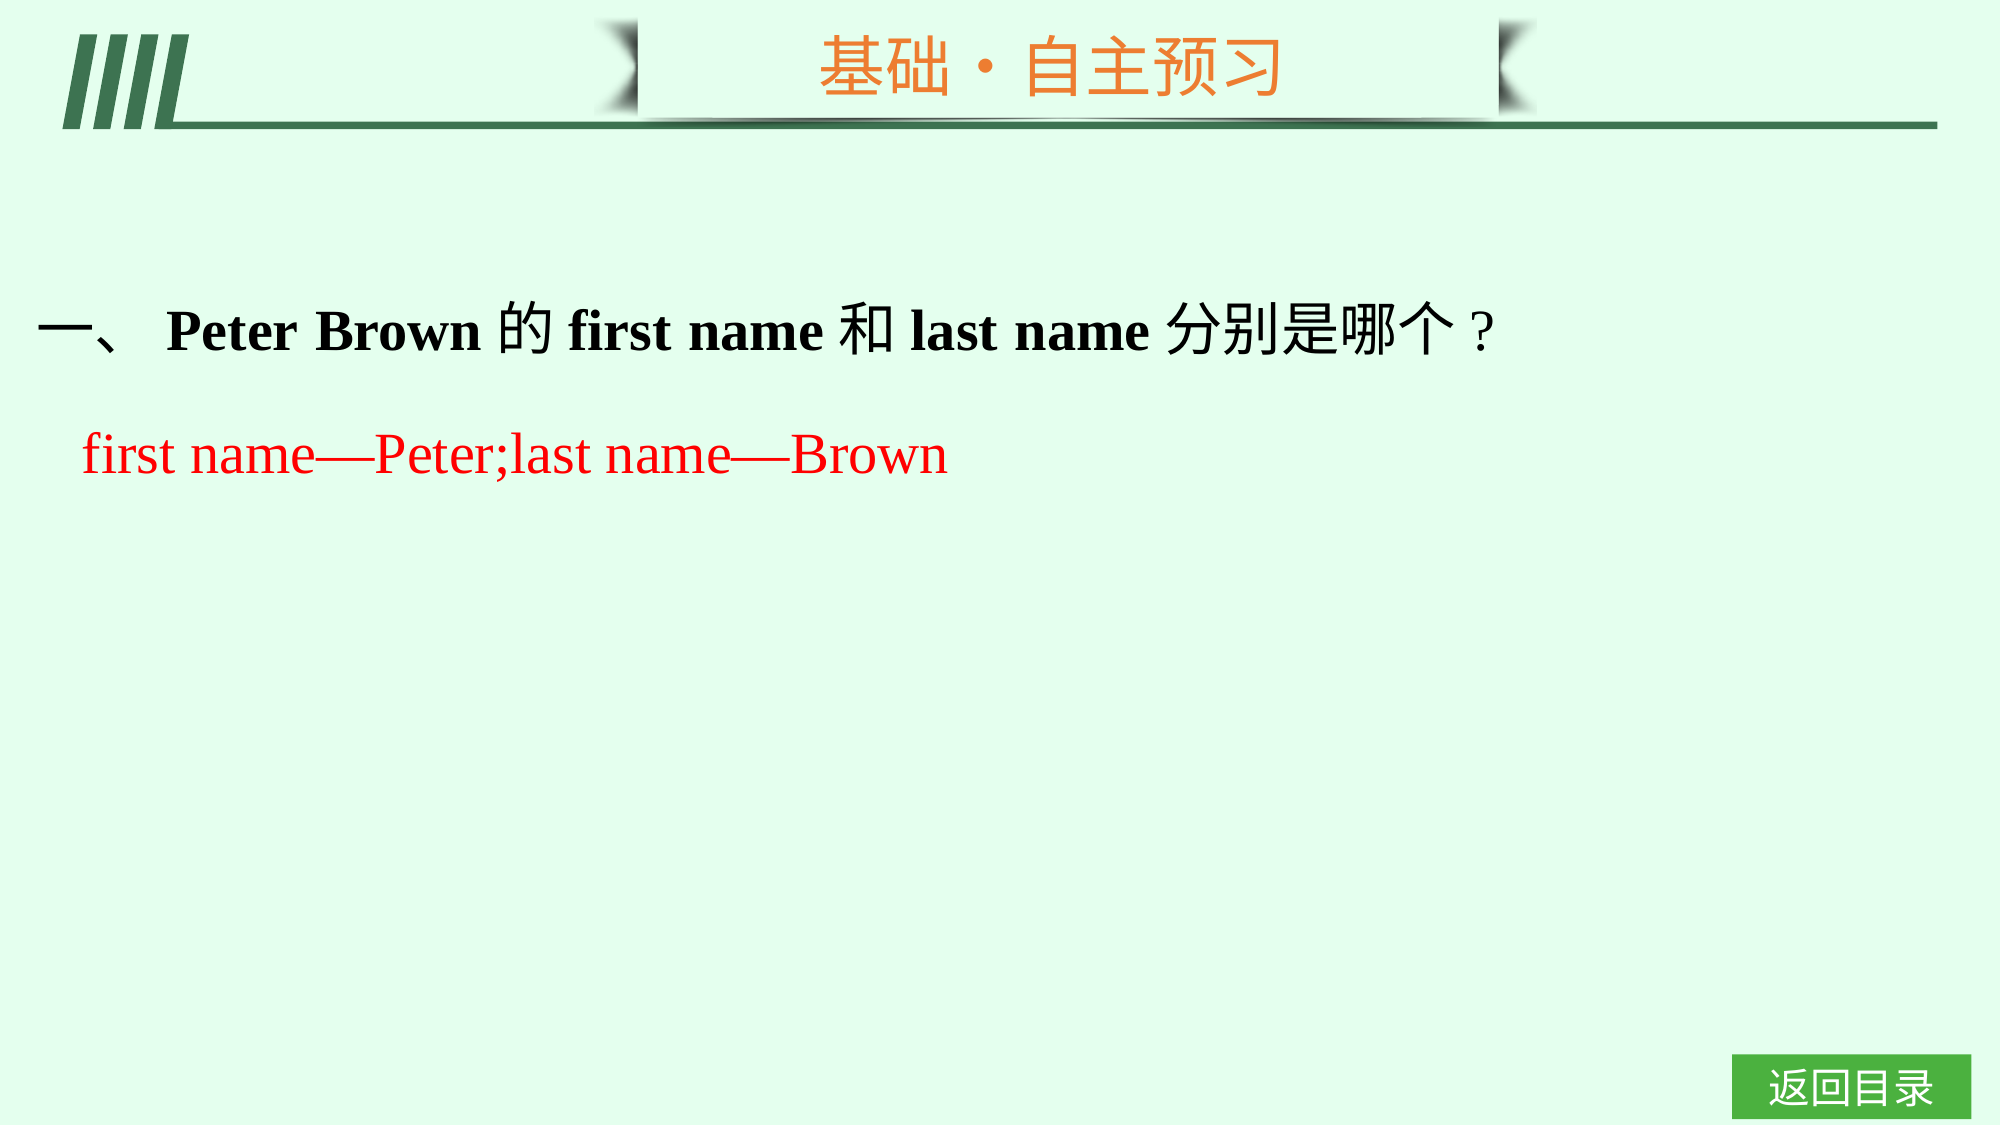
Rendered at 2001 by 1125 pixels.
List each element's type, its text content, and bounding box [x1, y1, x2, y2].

text_box first name—Peter;last name—Brown [67, 386, 979, 493]
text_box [62, 34, 1938, 130]
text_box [594, 16, 1537, 127]
text_box 一、Peter Brown的first name和last name分别是哪个? [21, 264, 1525, 370]
